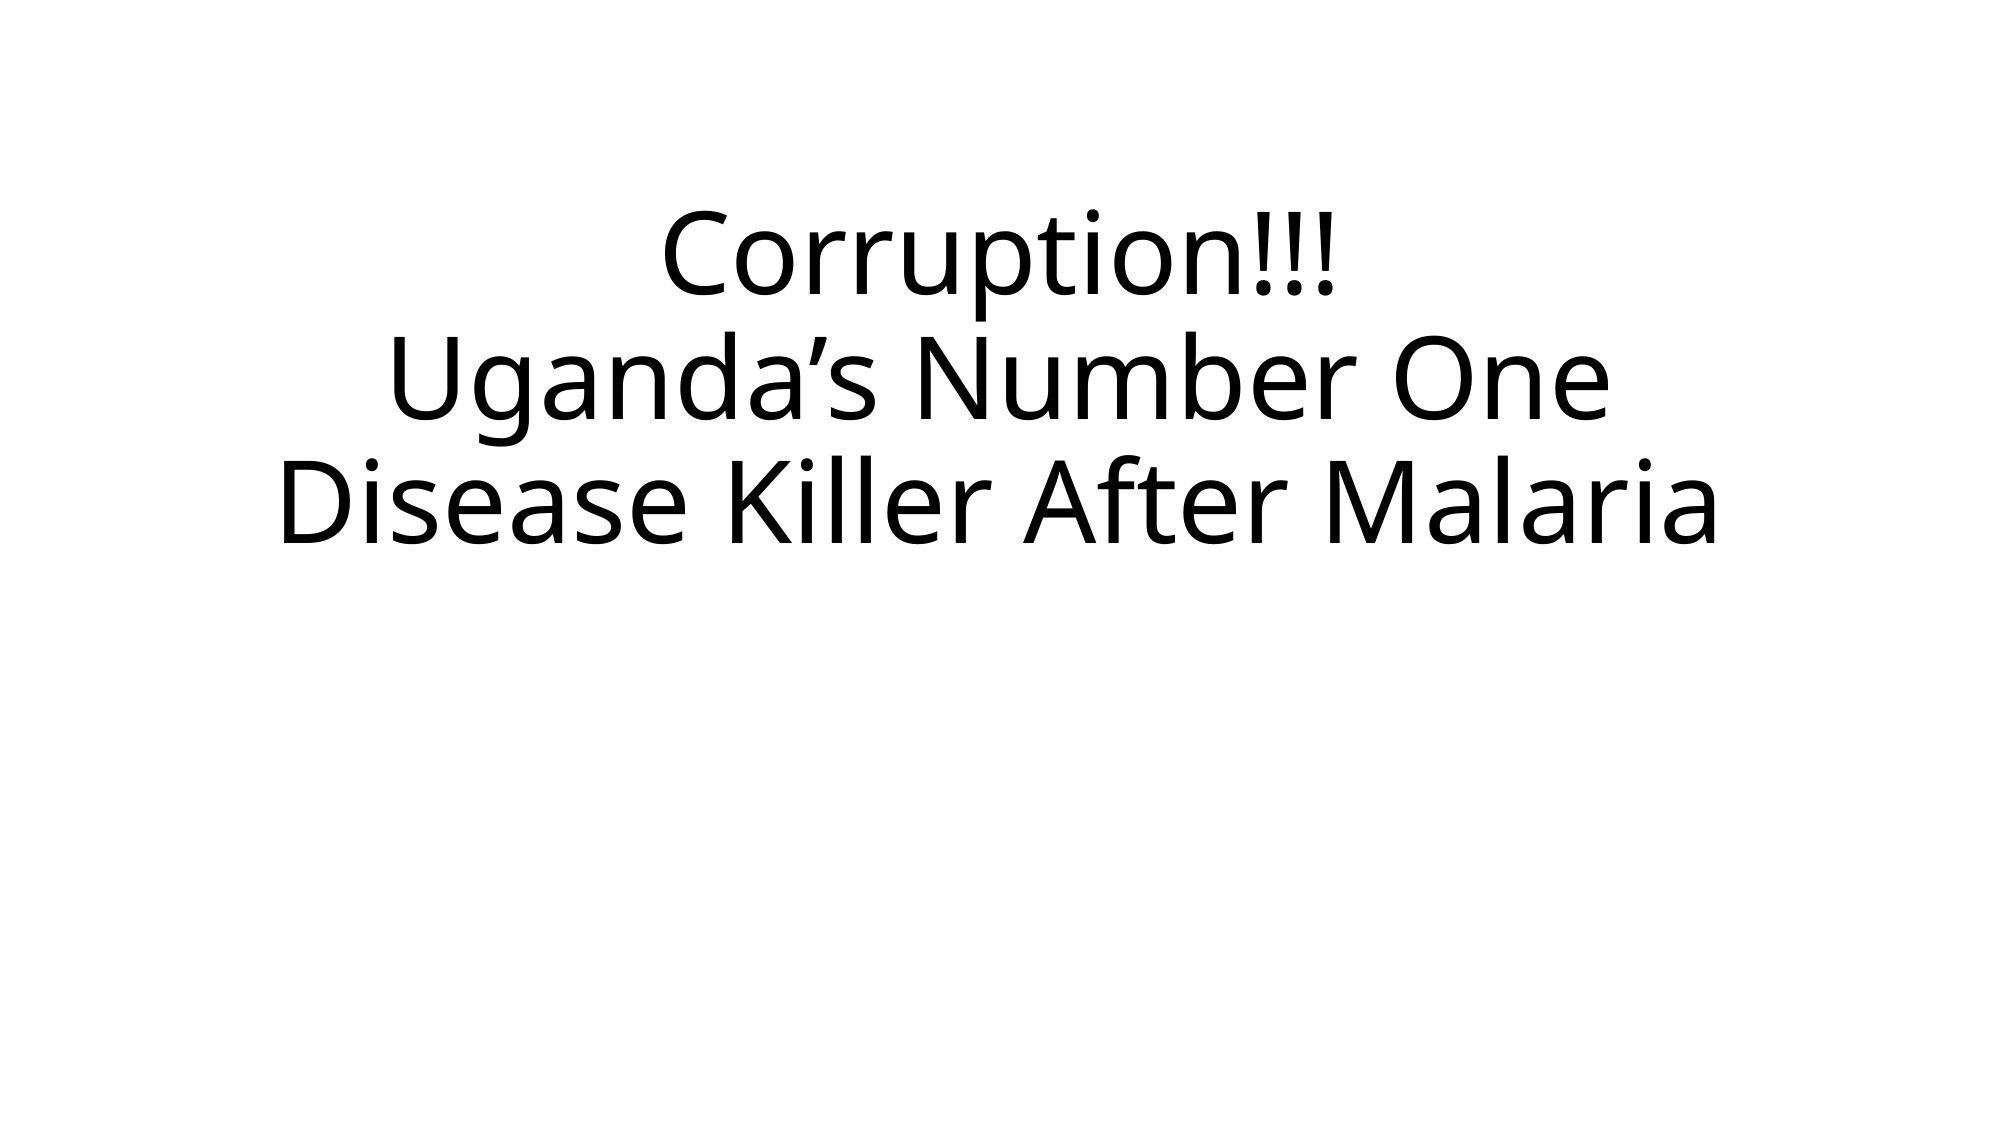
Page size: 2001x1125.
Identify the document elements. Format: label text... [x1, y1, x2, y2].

title Corruption!!! Uganda’s Number One Disease Killer After Malaria [249, 184, 1750, 576]
